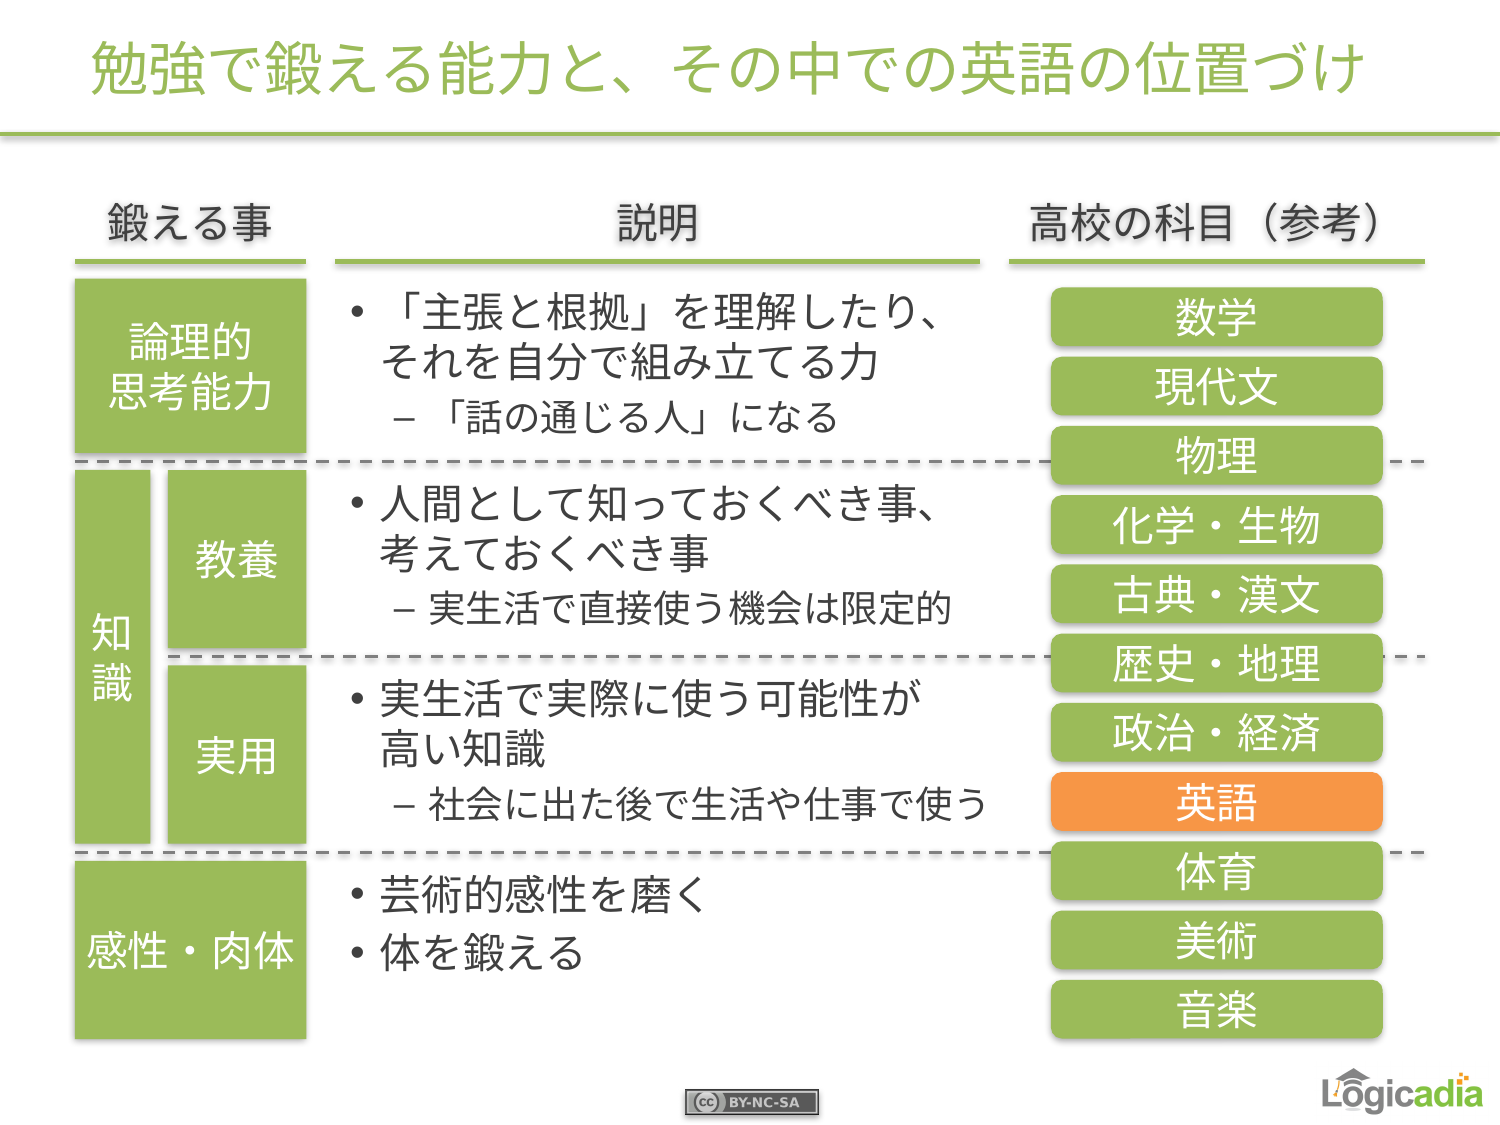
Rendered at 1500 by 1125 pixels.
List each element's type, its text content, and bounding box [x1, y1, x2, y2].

text_box 教養 [167, 470, 307, 649]
text_box 実生活で実際に使う可能性が 高い知識 社会に出た後で生活や仕事で使う [334, 665, 1009, 844]
picture [1314, 1061, 1490, 1123]
text_box 歴史・地理 [1051, 664, 1383, 692]
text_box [334, 182, 981, 262]
text_box 物理 [1051, 426, 1382, 460]
text_box 現代文 [1051, 357, 1383, 415]
text_box 感性・肉体 [74, 860, 307, 1040]
text_box 論理的 思考能力 [74, 278, 307, 454]
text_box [1008, 182, 1426, 262]
text_box 歴史・地理 [1051, 634, 1382, 655]
text_box 体育 [1051, 860, 1383, 900]
text_box 体育 [1052, 842, 1382, 851]
text_box 美術 [1051, 911, 1383, 969]
text_box 数学 [1051, 288, 1383, 346]
list 「主張と根拠」を理解したり、それを自分で組み立てる力 「話の通じる人」になる [334, 278, 979, 453]
text_box 芸術的感性を磨く 体を鍛える [334, 860, 979, 1040]
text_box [74, 182, 307, 262]
title 勉強で鍛える能力と、その中での英語の位置づけ [75, 13, 1425, 121]
text_box 音楽 [1051, 980, 1383, 1038]
text_box 実用 [167, 665, 307, 844]
text_box 化学・生物 [1051, 495, 1383, 554]
text_box 人間として知っておくべき事、考えておくべき事 実生活で直接使う機会は限定的 [334, 470, 979, 649]
text_box 政治・経済 [1051, 703, 1383, 761]
text_box 古典・漢文 [1051, 565, 1383, 623]
text_box 知識 [74, 469, 151, 844]
text_box 物理 [1051, 470, 1383, 484]
text_box 英語 [1051, 772, 1383, 831]
